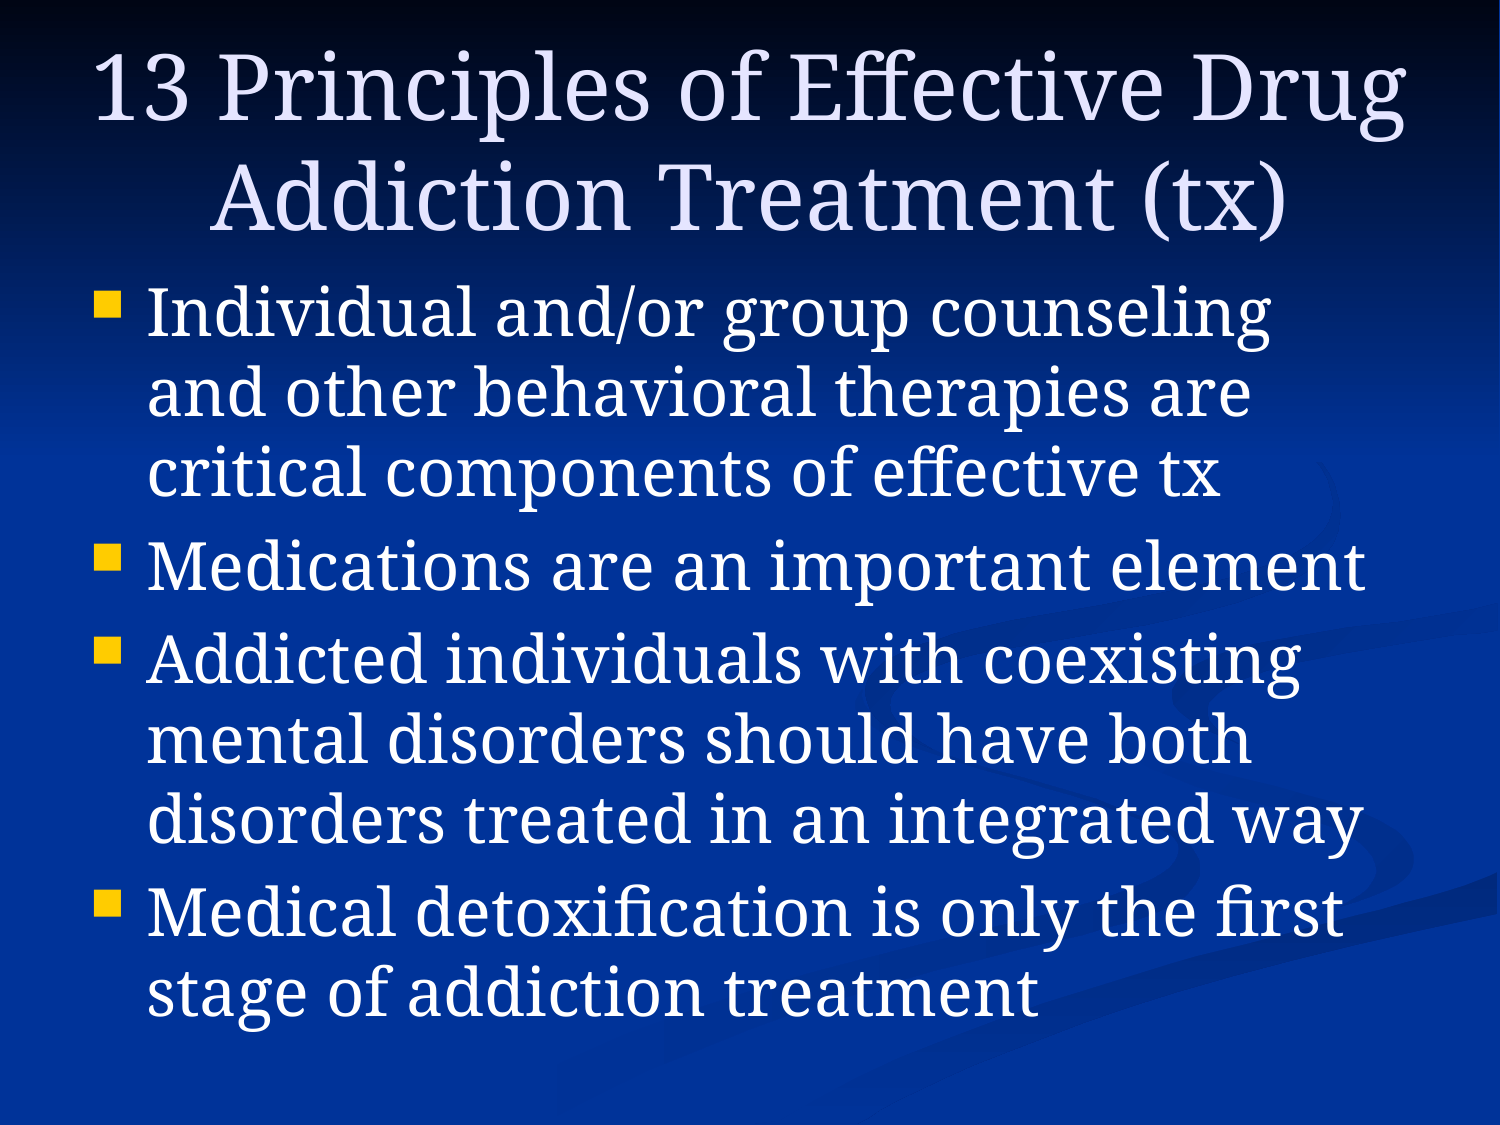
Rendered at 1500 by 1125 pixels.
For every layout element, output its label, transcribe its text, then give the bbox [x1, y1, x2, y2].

list Individual and/or group counseling and other behavioral therapies are critical components of effective tx Medications are an important element Addicted individuals with coexisting mental disorders should have both disorders treated in an integrated way Medical detoxification is only the first stage of addiction treatment [74, 262, 1426, 1006]
title 13 Principles of Effective Drug Addiction Treatment (tx) [74, 44, 1426, 233]
